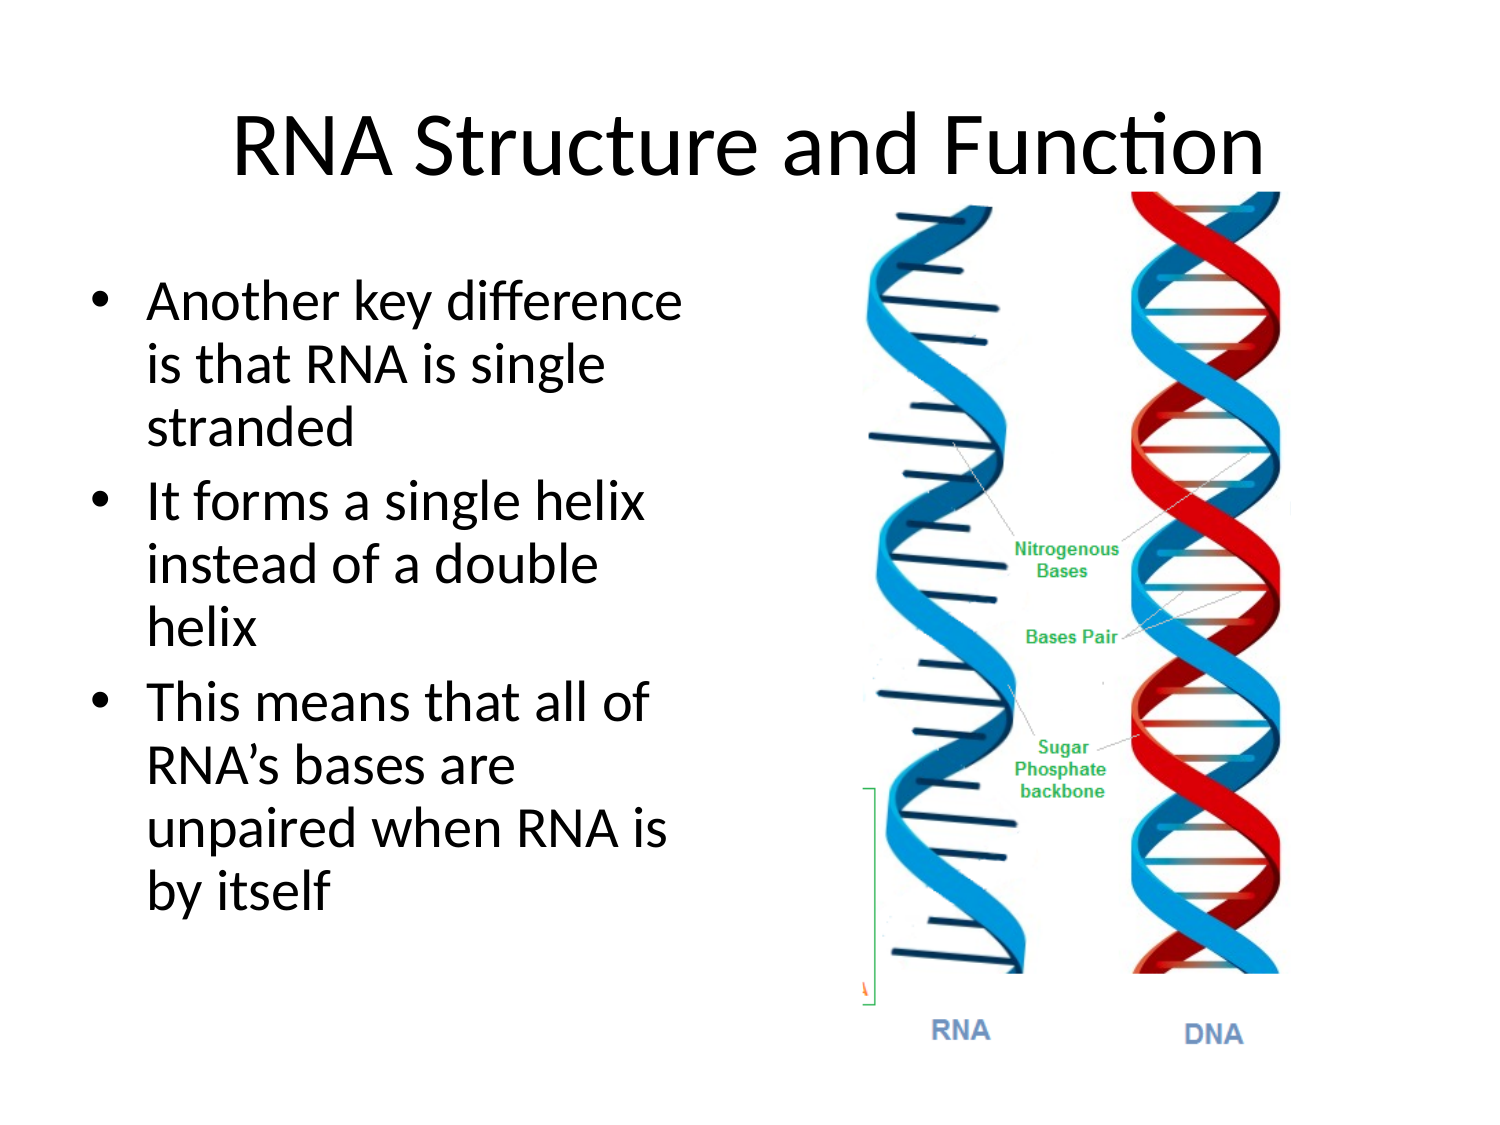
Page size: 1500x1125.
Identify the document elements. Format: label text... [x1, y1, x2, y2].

picture [862, 174, 1291, 1091]
list Another key difference is that RNA is single stranded It forms a single helix instead of a double helix This means that all of RNA’s bases are unpaired when RNA is by itself [75, 262, 738, 1005]
title RNA Structure and Function [75, 45, 1425, 233]
